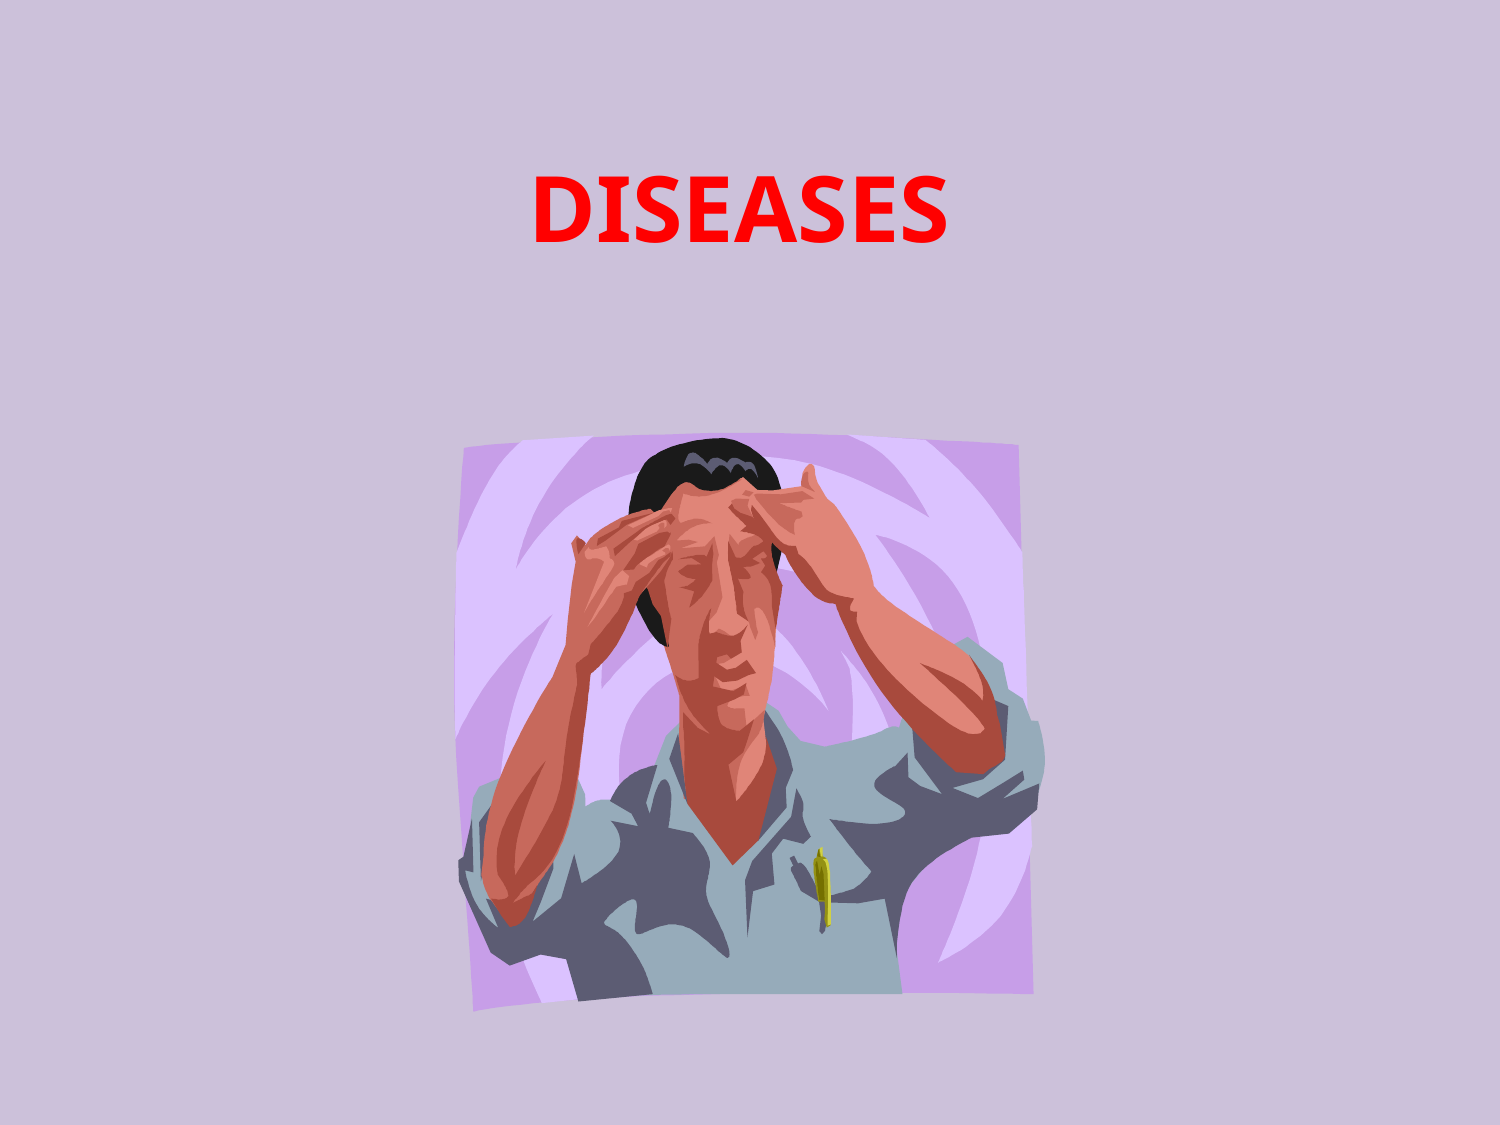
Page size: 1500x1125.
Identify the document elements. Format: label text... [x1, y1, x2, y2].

picture [449, 424, 1051, 1020]
title DISEASES [112, 87, 1388, 325]
